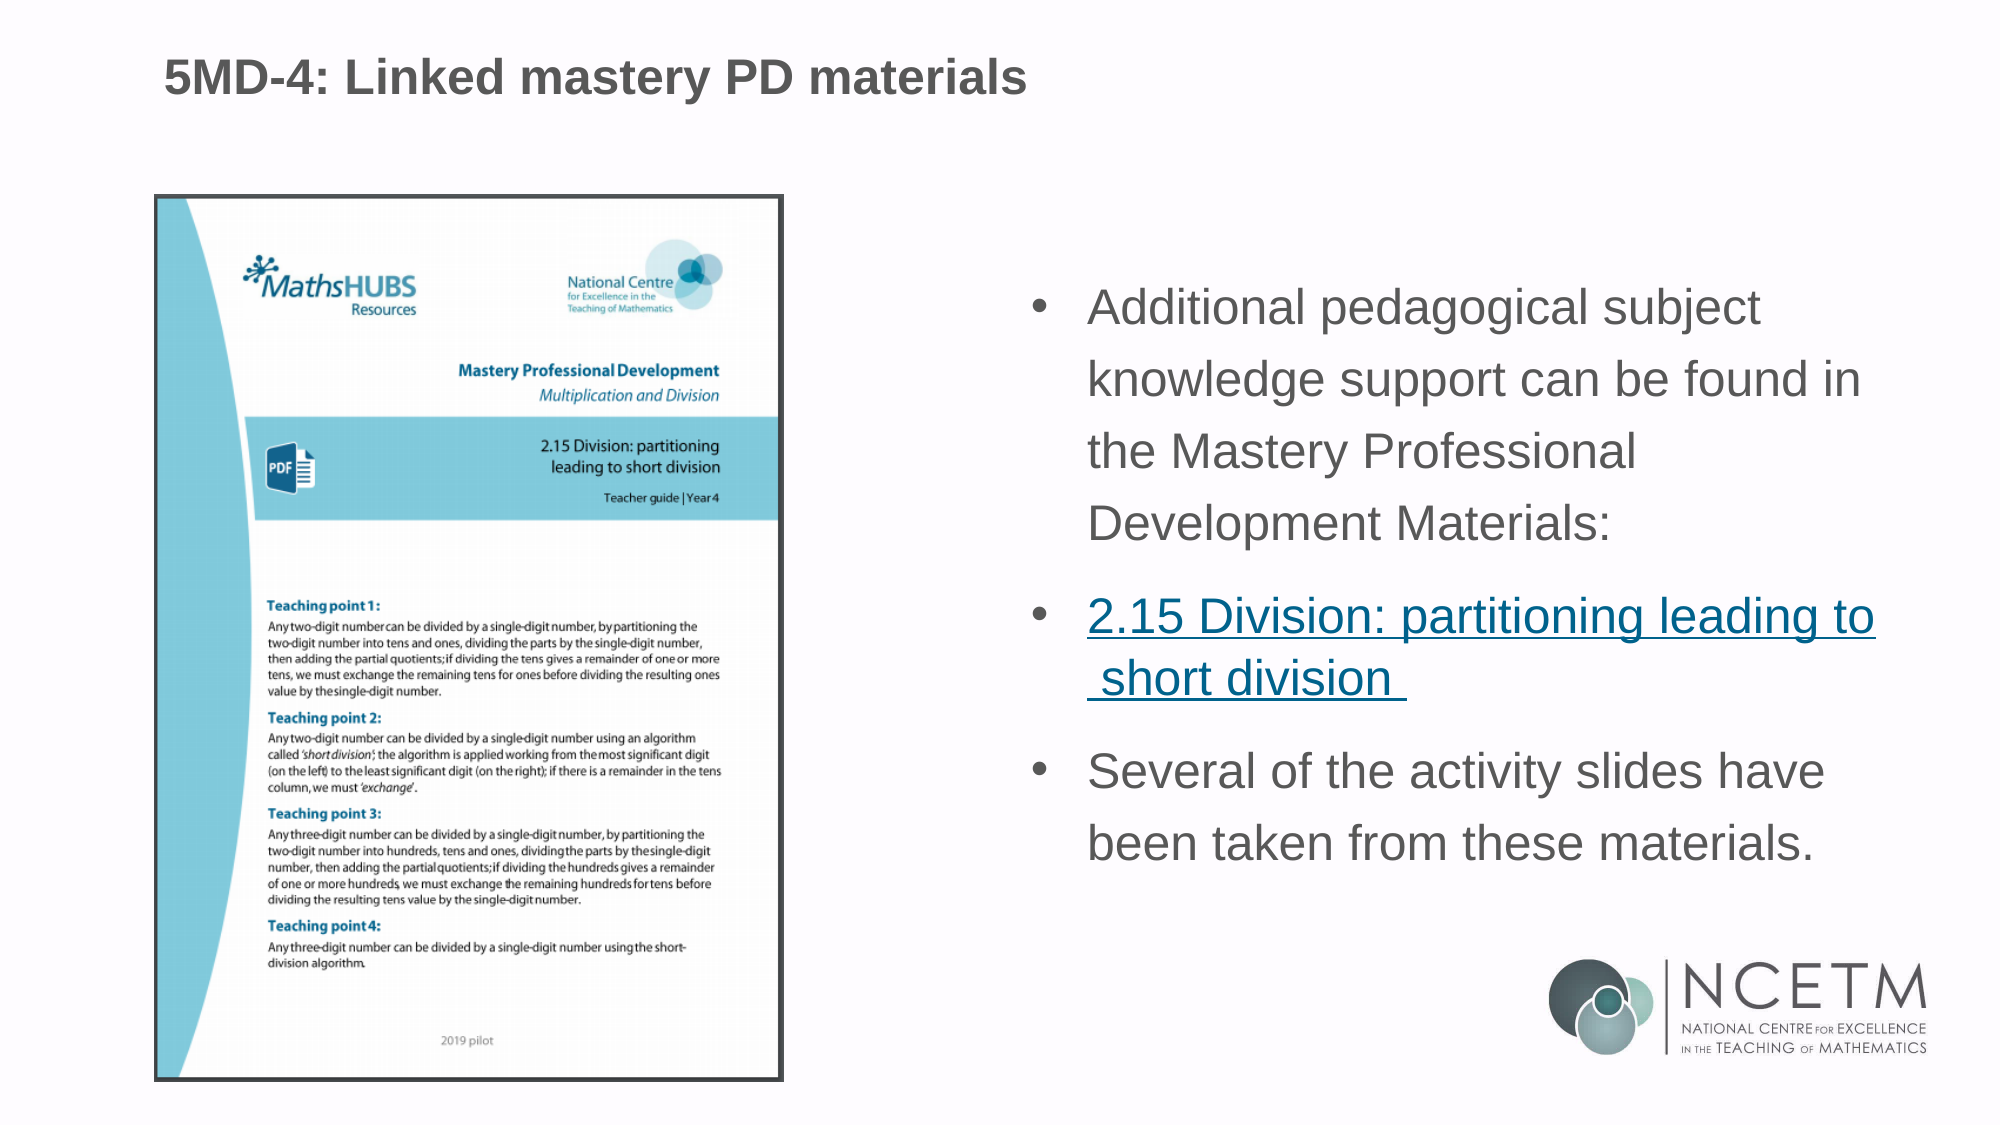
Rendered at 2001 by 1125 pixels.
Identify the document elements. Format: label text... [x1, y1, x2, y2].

list Additional pedagogical subject knowledge support can be found in the Mastery Professional Development Materials: 2.15 Division: partitioning leading to short division Several of the activity slides have been taken from these materials. [1015, 255, 1900, 894]
title 5MD-4: Linked mastery PD materials [149, 43, 1860, 165]
picture [0, 0, 2000, 1125]
